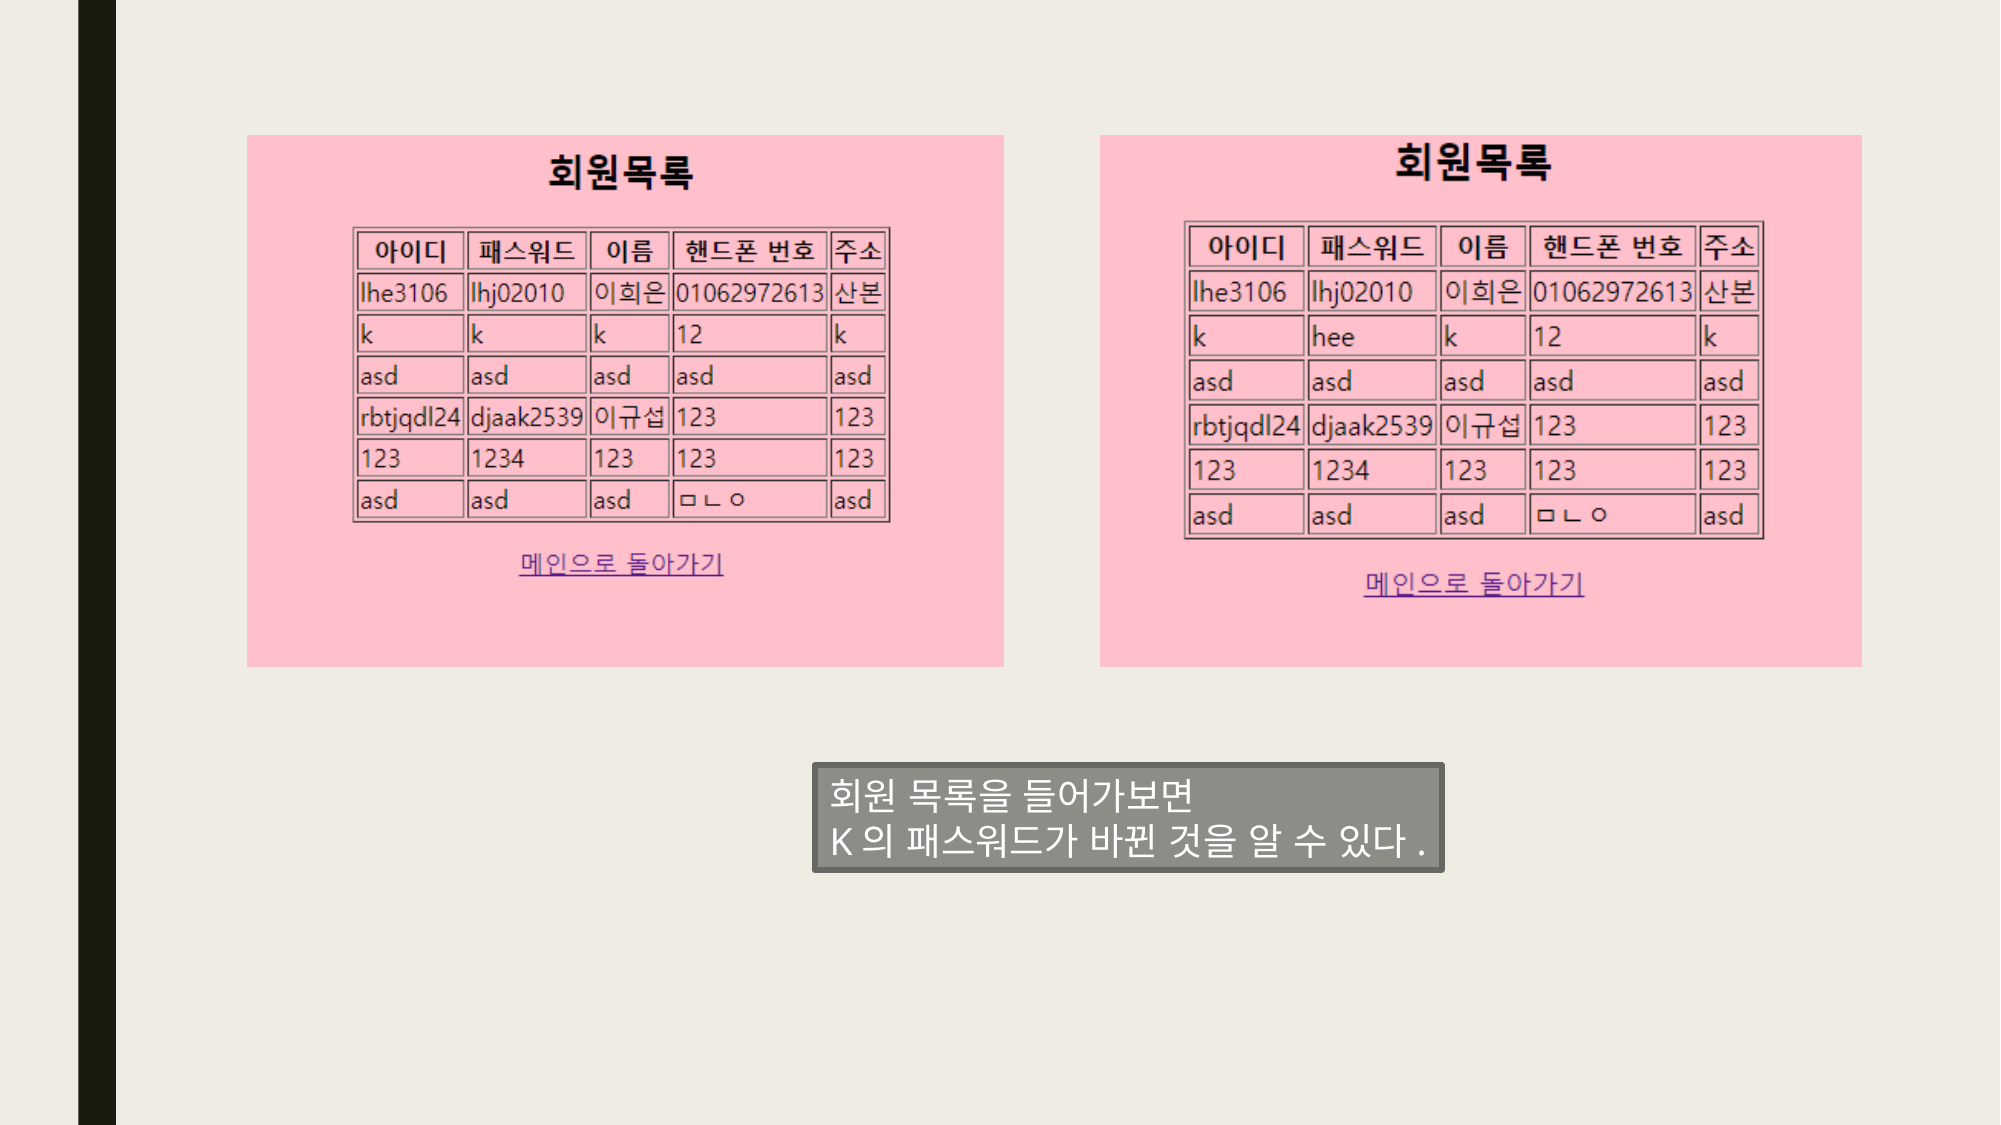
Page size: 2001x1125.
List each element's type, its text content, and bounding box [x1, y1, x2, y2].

picture [1100, 135, 1862, 667]
picture [247, 135, 1004, 667]
text_box 회원 목록을 들어가보면 K의 패스워드가 바뀐 것을 알 수 있다. [812, 762, 1445, 873]
